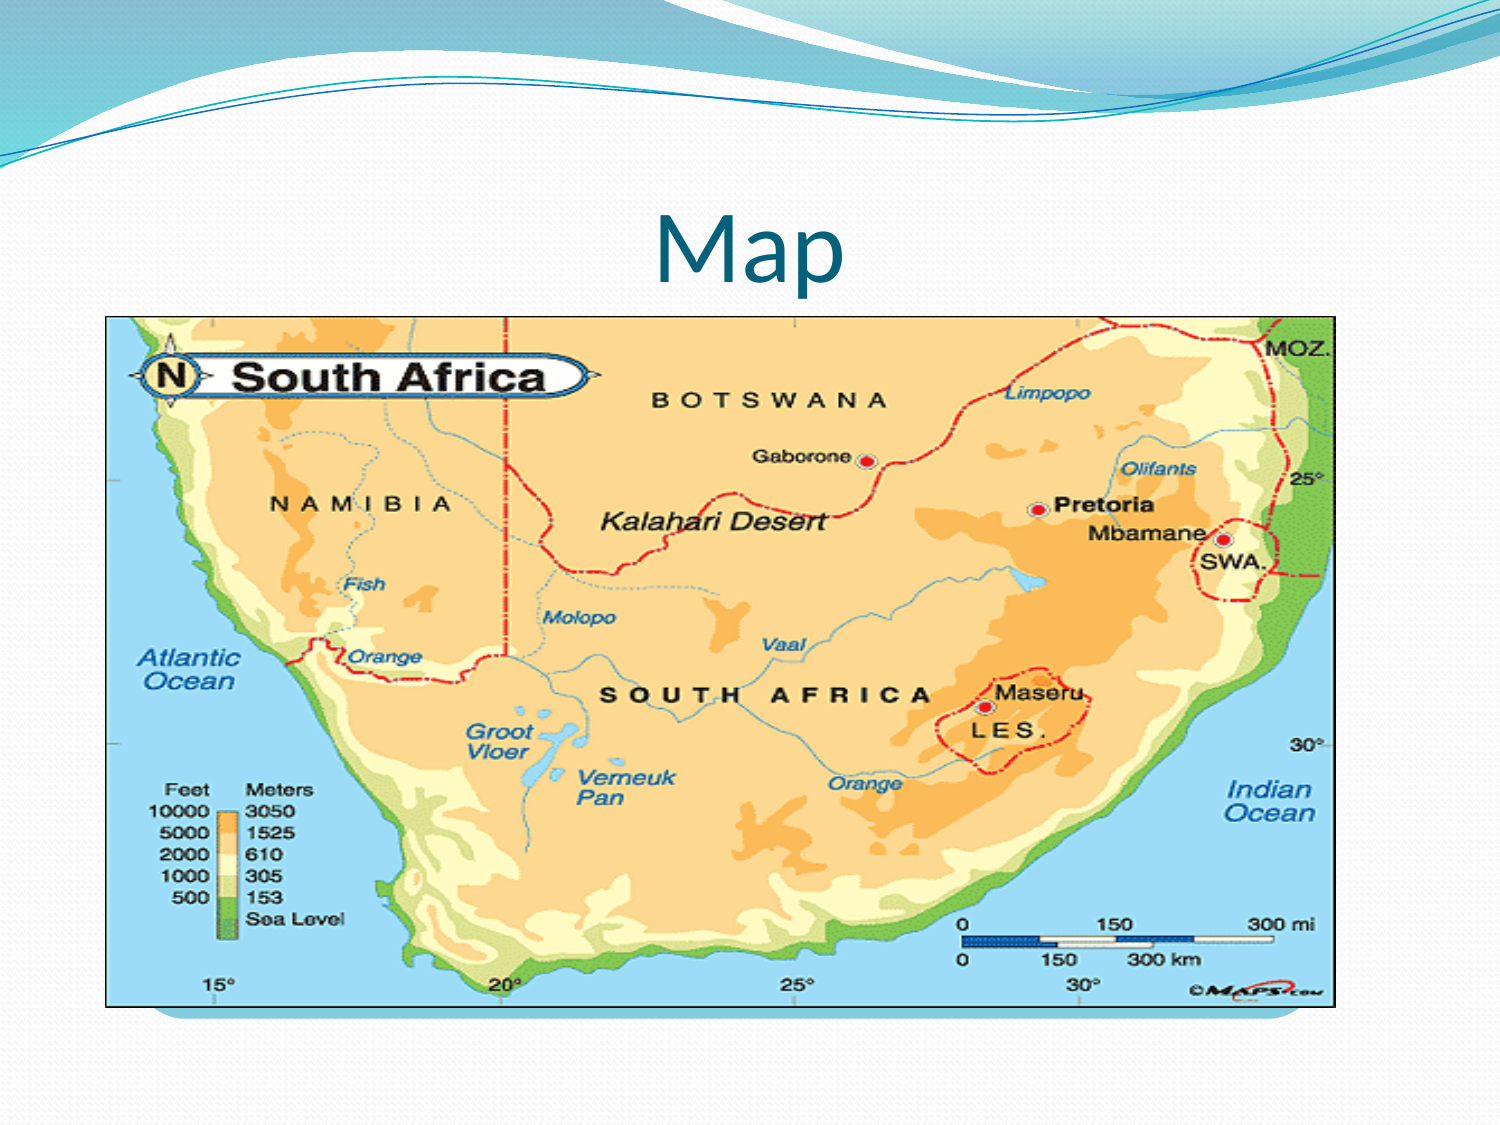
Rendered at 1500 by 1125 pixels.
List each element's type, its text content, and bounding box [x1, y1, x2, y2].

title Map [75, 115, 1425, 303]
picture [105, 316, 1337, 1008]
